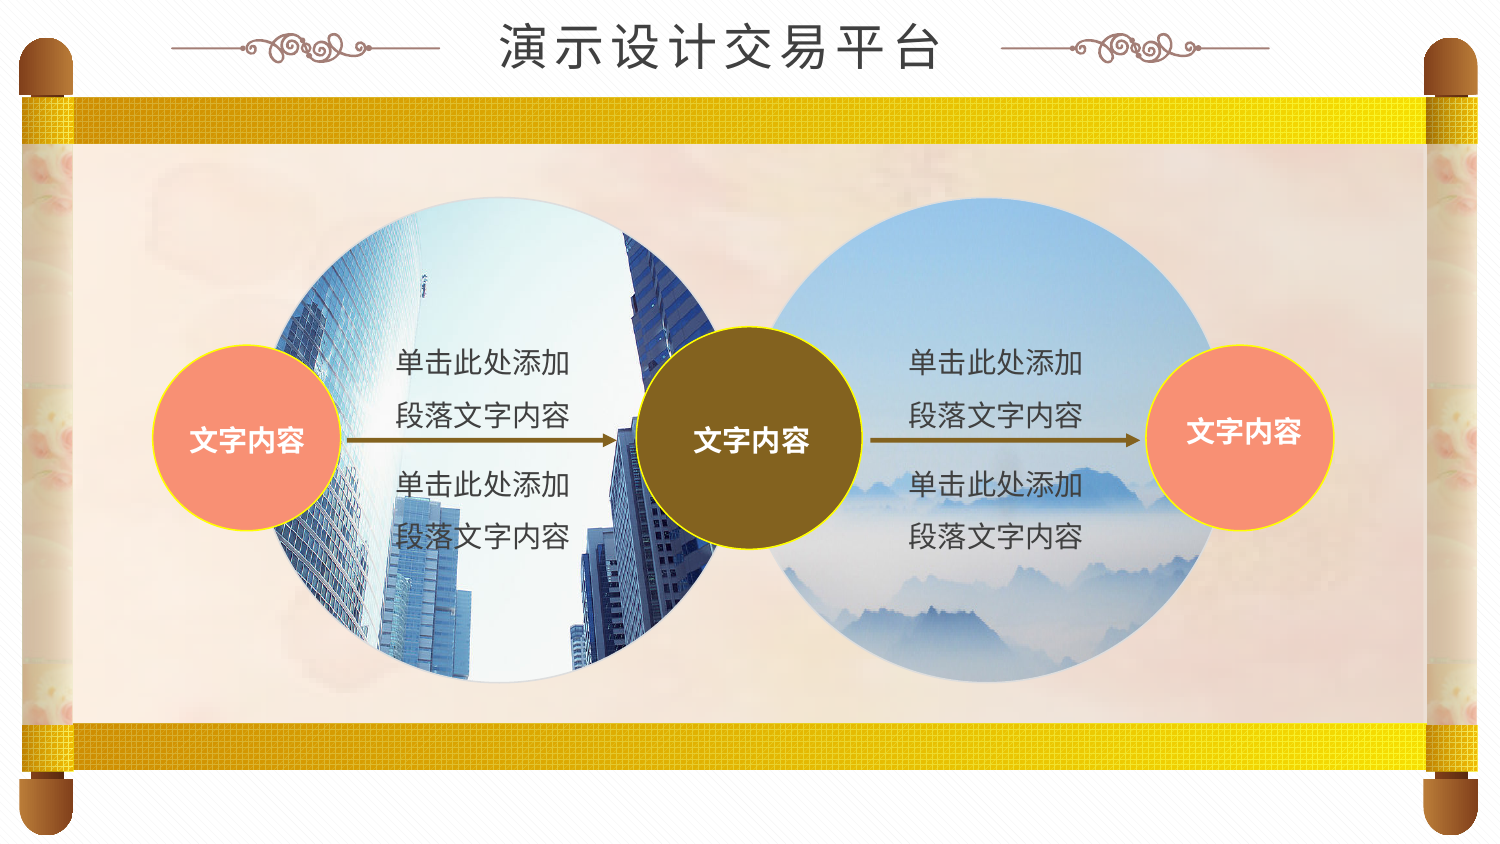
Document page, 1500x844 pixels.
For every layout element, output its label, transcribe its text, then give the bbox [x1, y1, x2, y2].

text_box 演示设计交易平台 [483, 8, 958, 84]
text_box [152, 197, 1341, 684]
